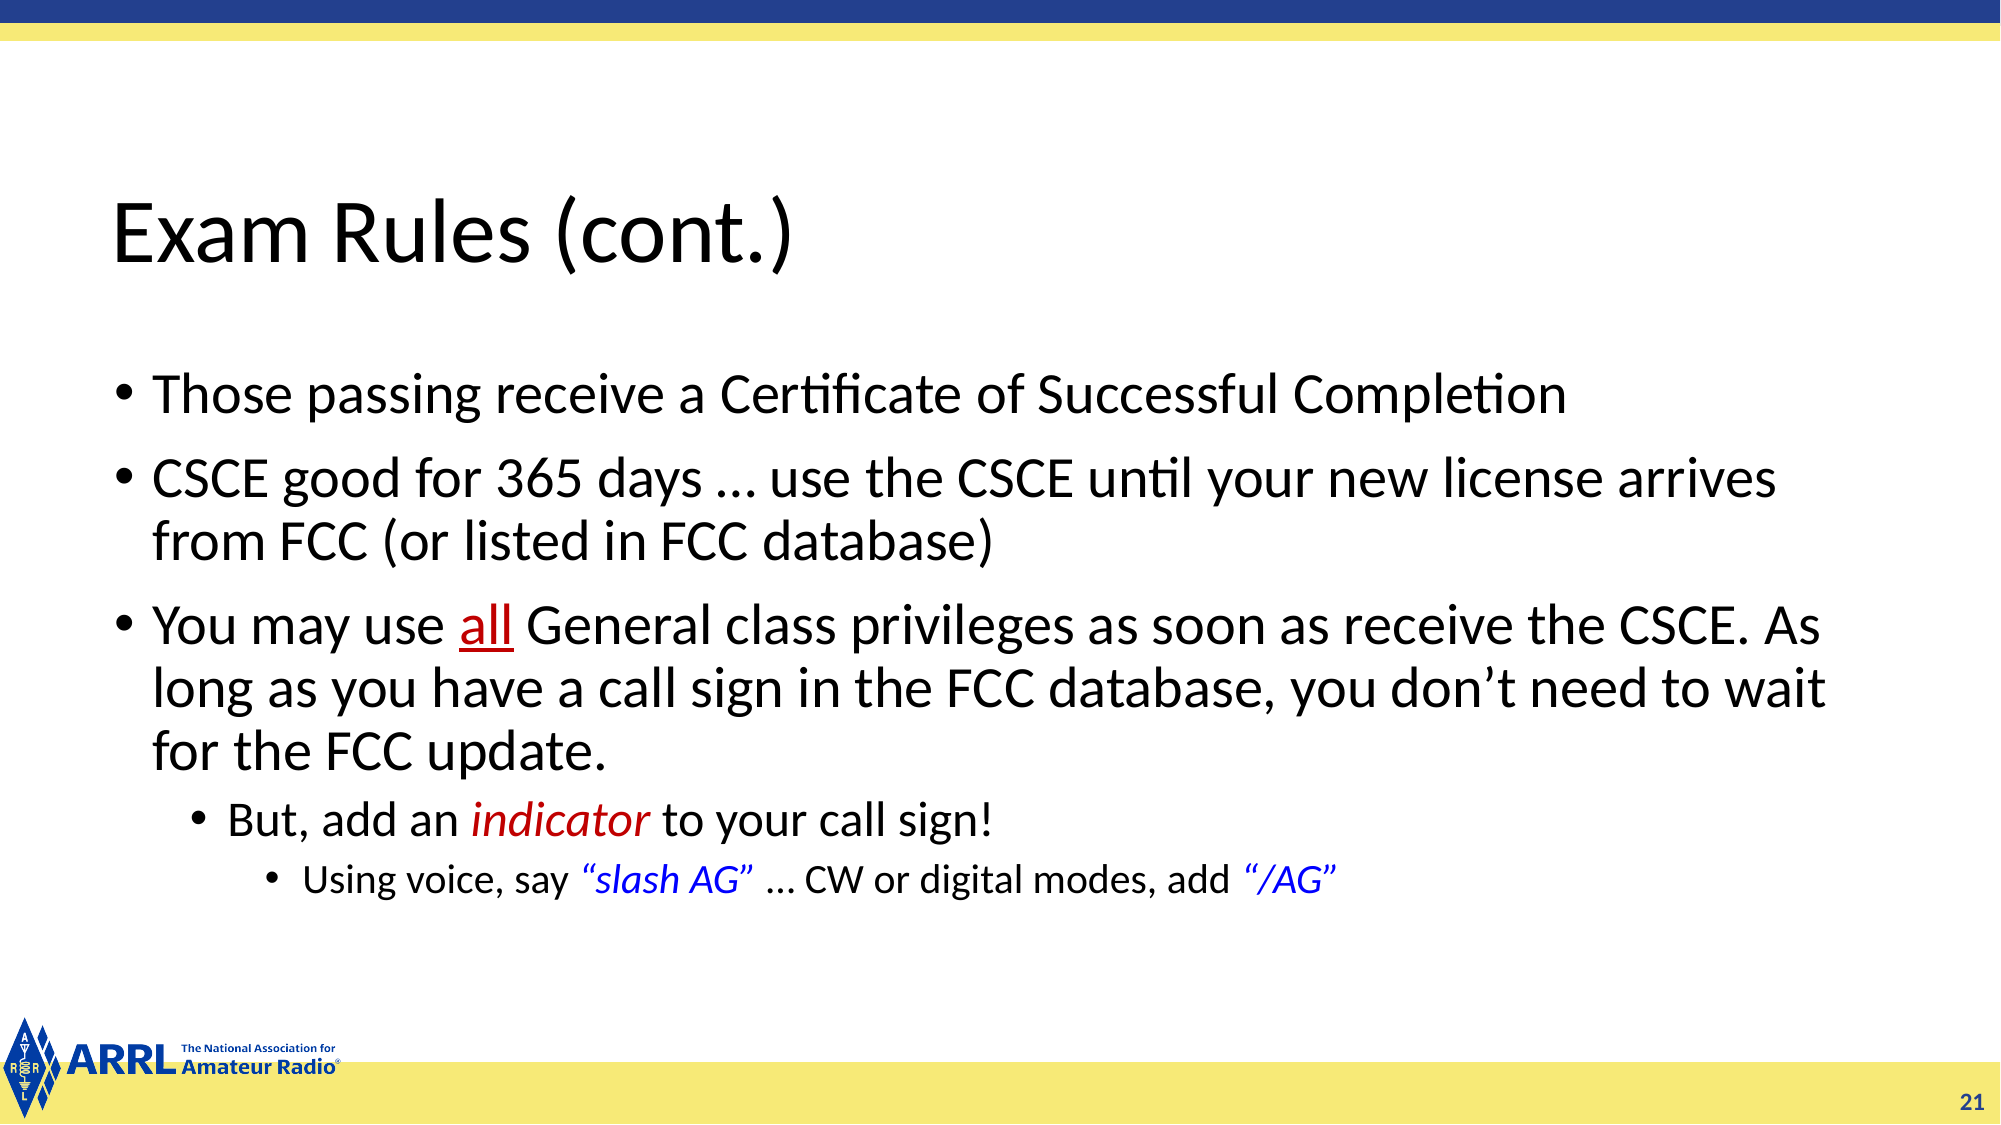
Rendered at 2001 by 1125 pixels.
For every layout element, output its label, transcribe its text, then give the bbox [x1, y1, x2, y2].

picture [1, 1015, 342, 1121]
list Those passing receive a Certificate of Successful Completion CSCE good for 365 days … use the CSCE until your new license arrives from FCC (or listed in FCC database) You may use all General class privileges as soon as receive the CSCE. As long as you have a call sign in the FCC database, you don’t need to wait for the FCC update. But, add an indicator to your call sign! Using voice, say “slash AG” … CW or digital modes, add “/AG” [99, 355, 1900, 1075]
title Exam Rules (cont.) [96, 175, 1897, 356]
